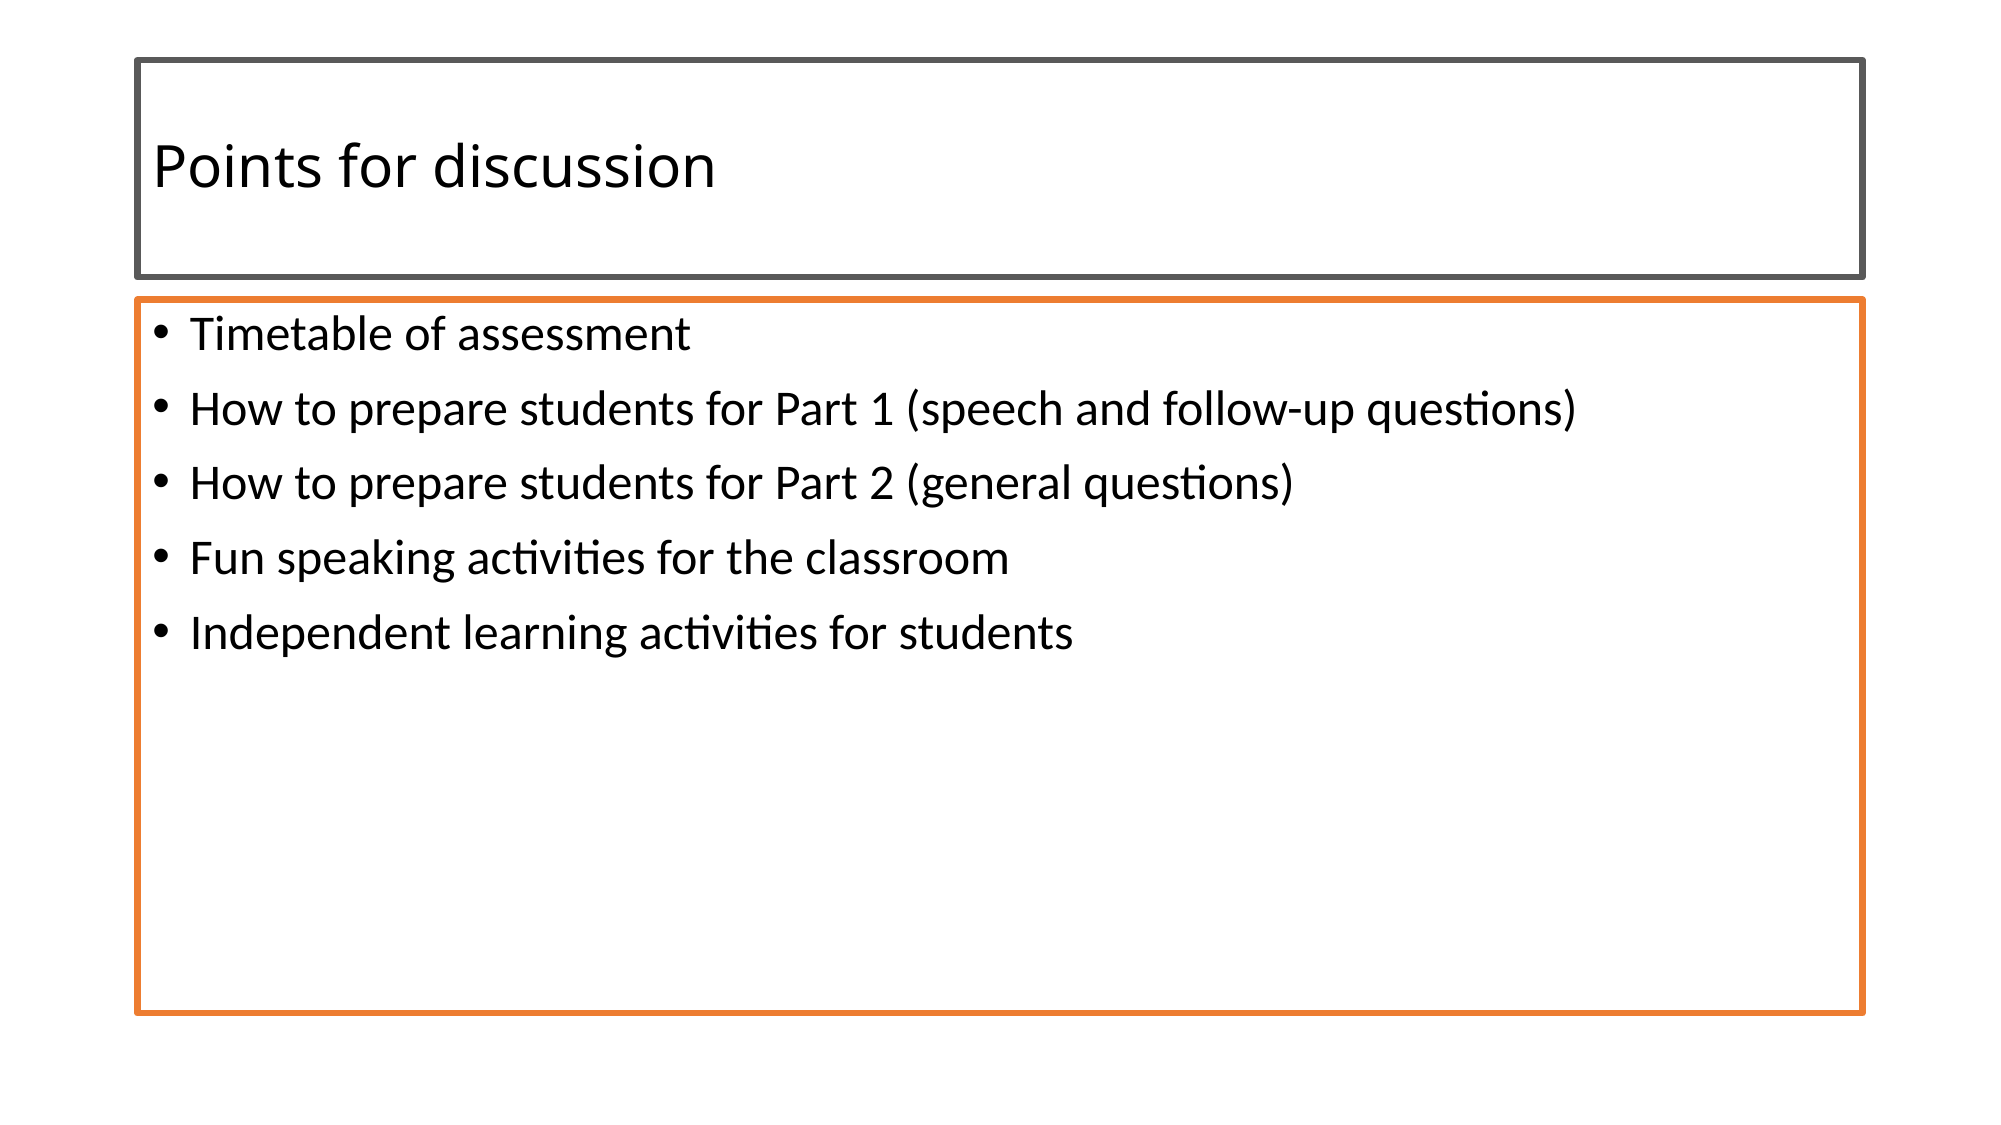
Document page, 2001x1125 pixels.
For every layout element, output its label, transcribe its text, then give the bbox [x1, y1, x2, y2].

list Timetable of assessment How to prepare students for Part 1 (speech and follow-up questions) How to prepare students for Part 2 (general questions) Fun speaking activities for the classroom Independent learning activities for students [137, 299, 1863, 1014]
title Points for discussion [137, 59, 1863, 278]
